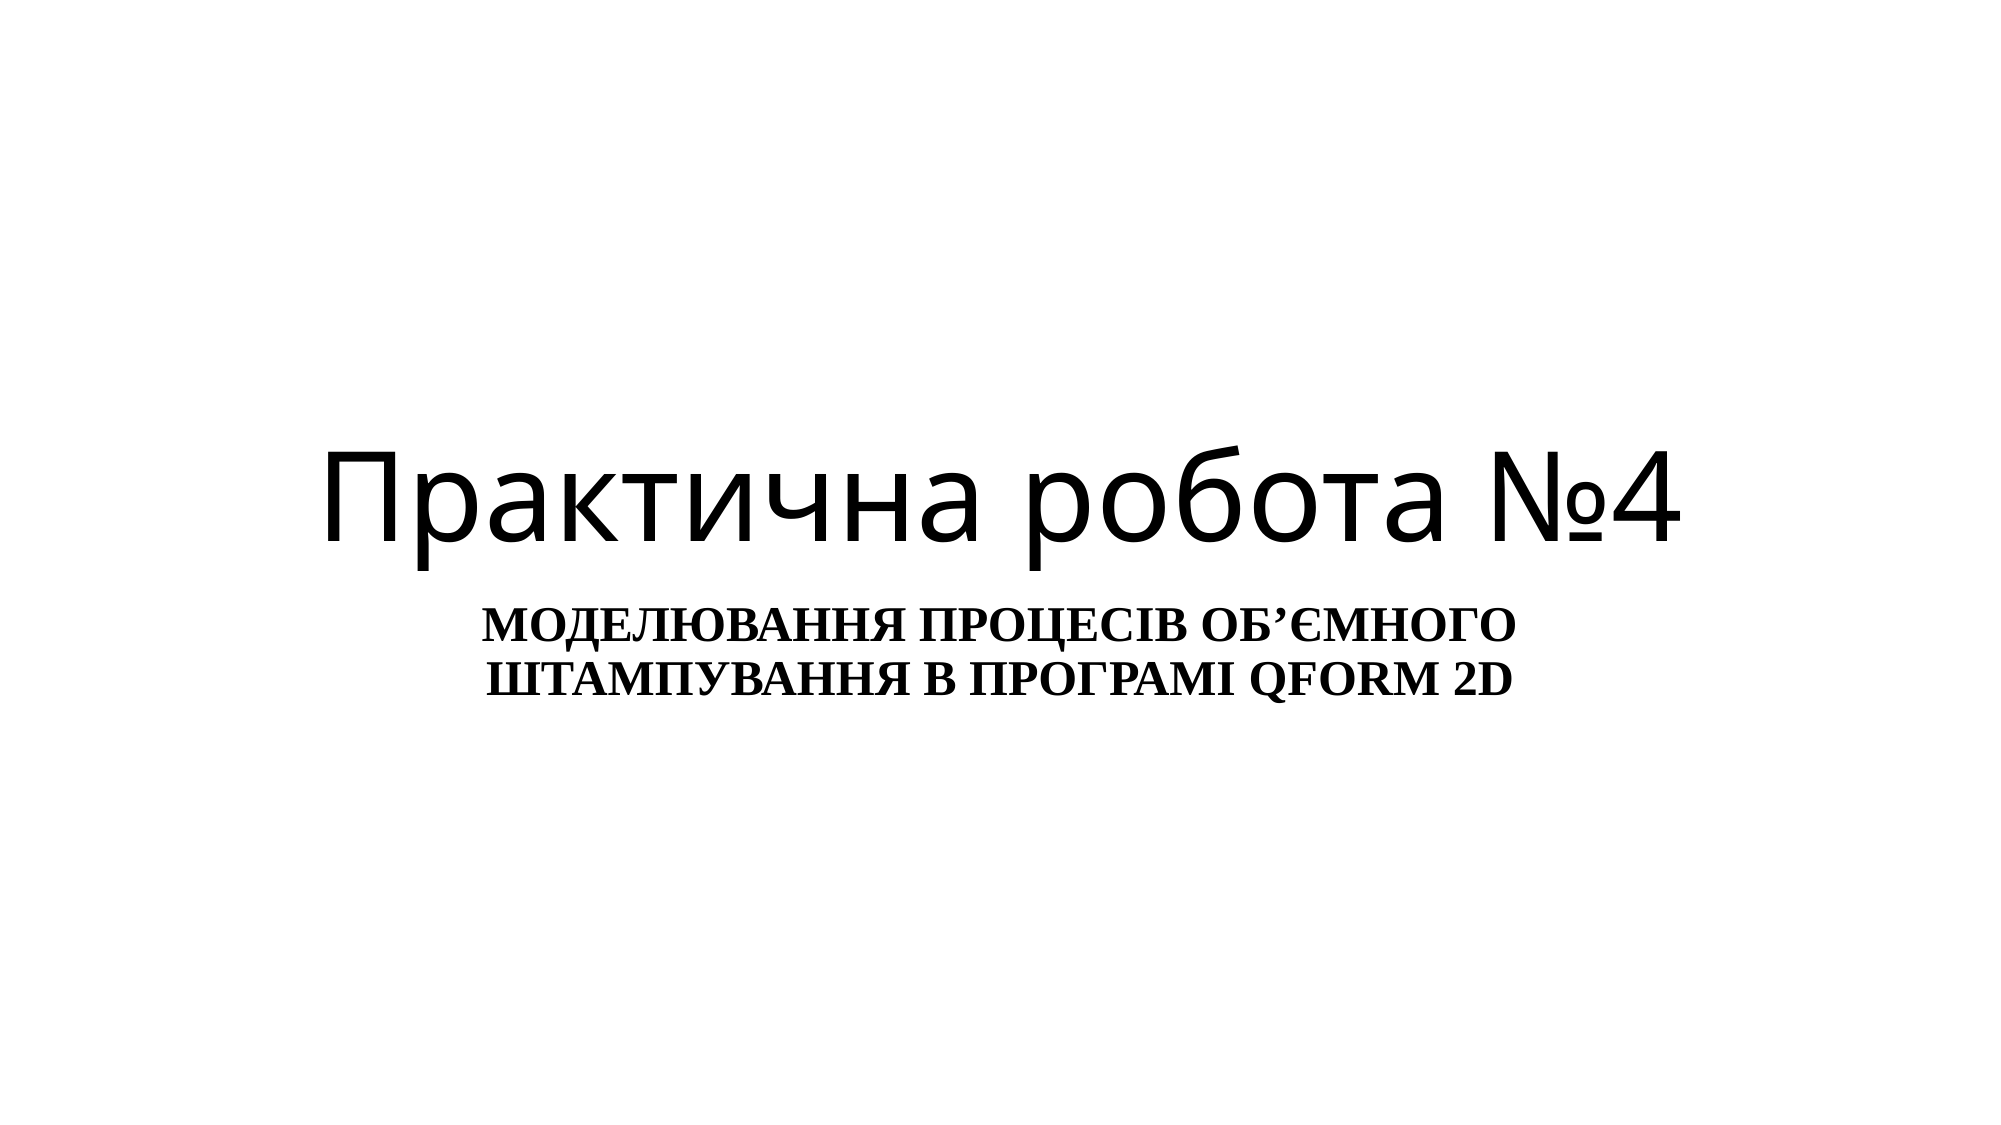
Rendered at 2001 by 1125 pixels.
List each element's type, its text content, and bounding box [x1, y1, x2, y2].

subtitle МОДЕЛЮВАННЯ ПРОЦЕСІВ ОБ’ЄМНОГО ШТАМПУВАННЯ В ПРОГРАМІ QFORM 2D [249, 590, 1750, 863]
title Практична робота №4 [249, 184, 1750, 576]
